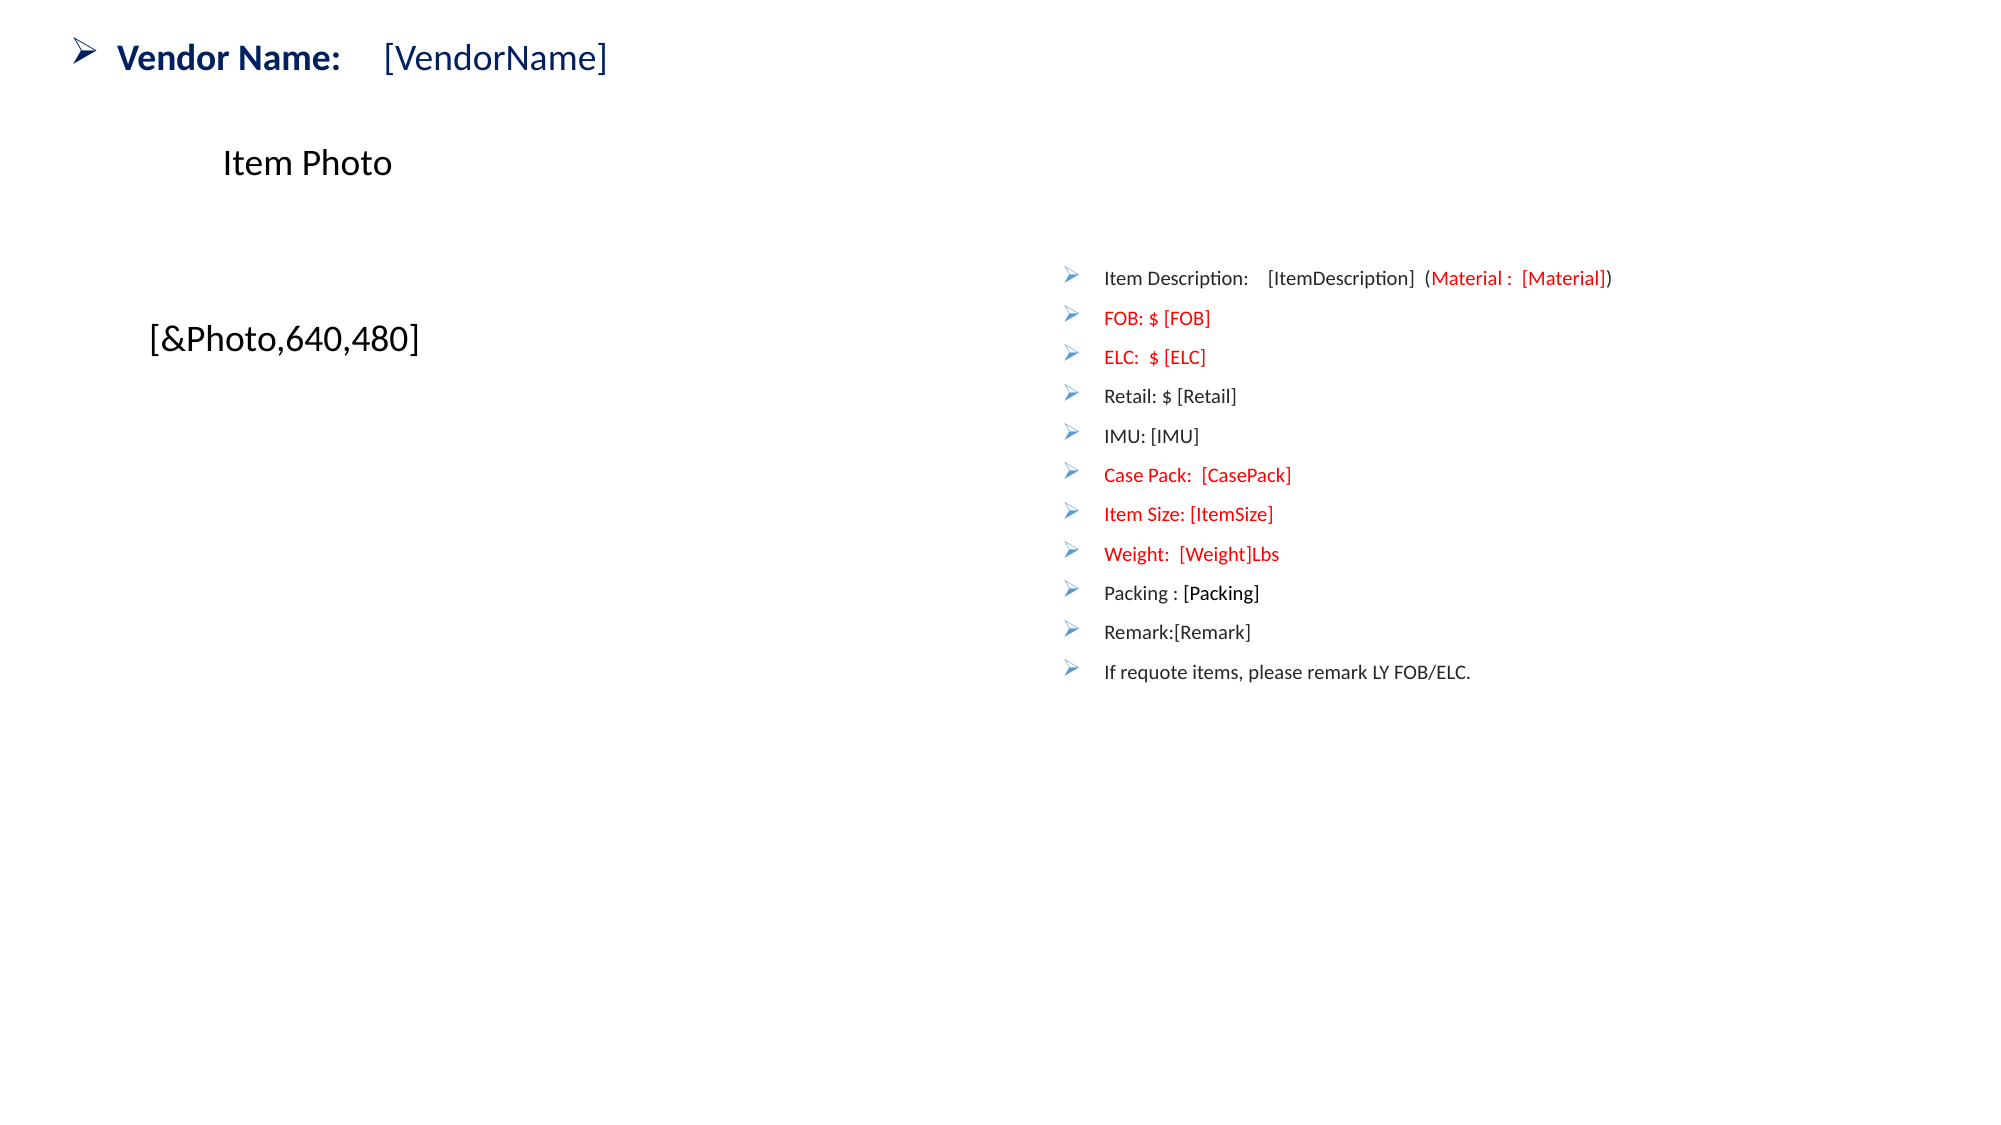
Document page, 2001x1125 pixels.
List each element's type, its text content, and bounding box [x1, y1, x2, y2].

text_box [&Photo,640,480] [134, 307, 579, 367]
text_box Item Description: [ItemDescription] (Material : [Material]) FOB: $ [FOB] ELC: $ [ELC] Retail: $ [Retail] IMU: [IMU] Case Pack: [CasePack] Item Size: [ItemSize] Weight: [Weight]Lbs Packing : [Packing] Remark:[Remark] If requote items, please remark LY FOB/ELC. [1047, 257, 1980, 696]
text_box Vendor Name: [VendorName] [55, 25, 901, 86]
text_box Item Photo [208, 130, 599, 190]
